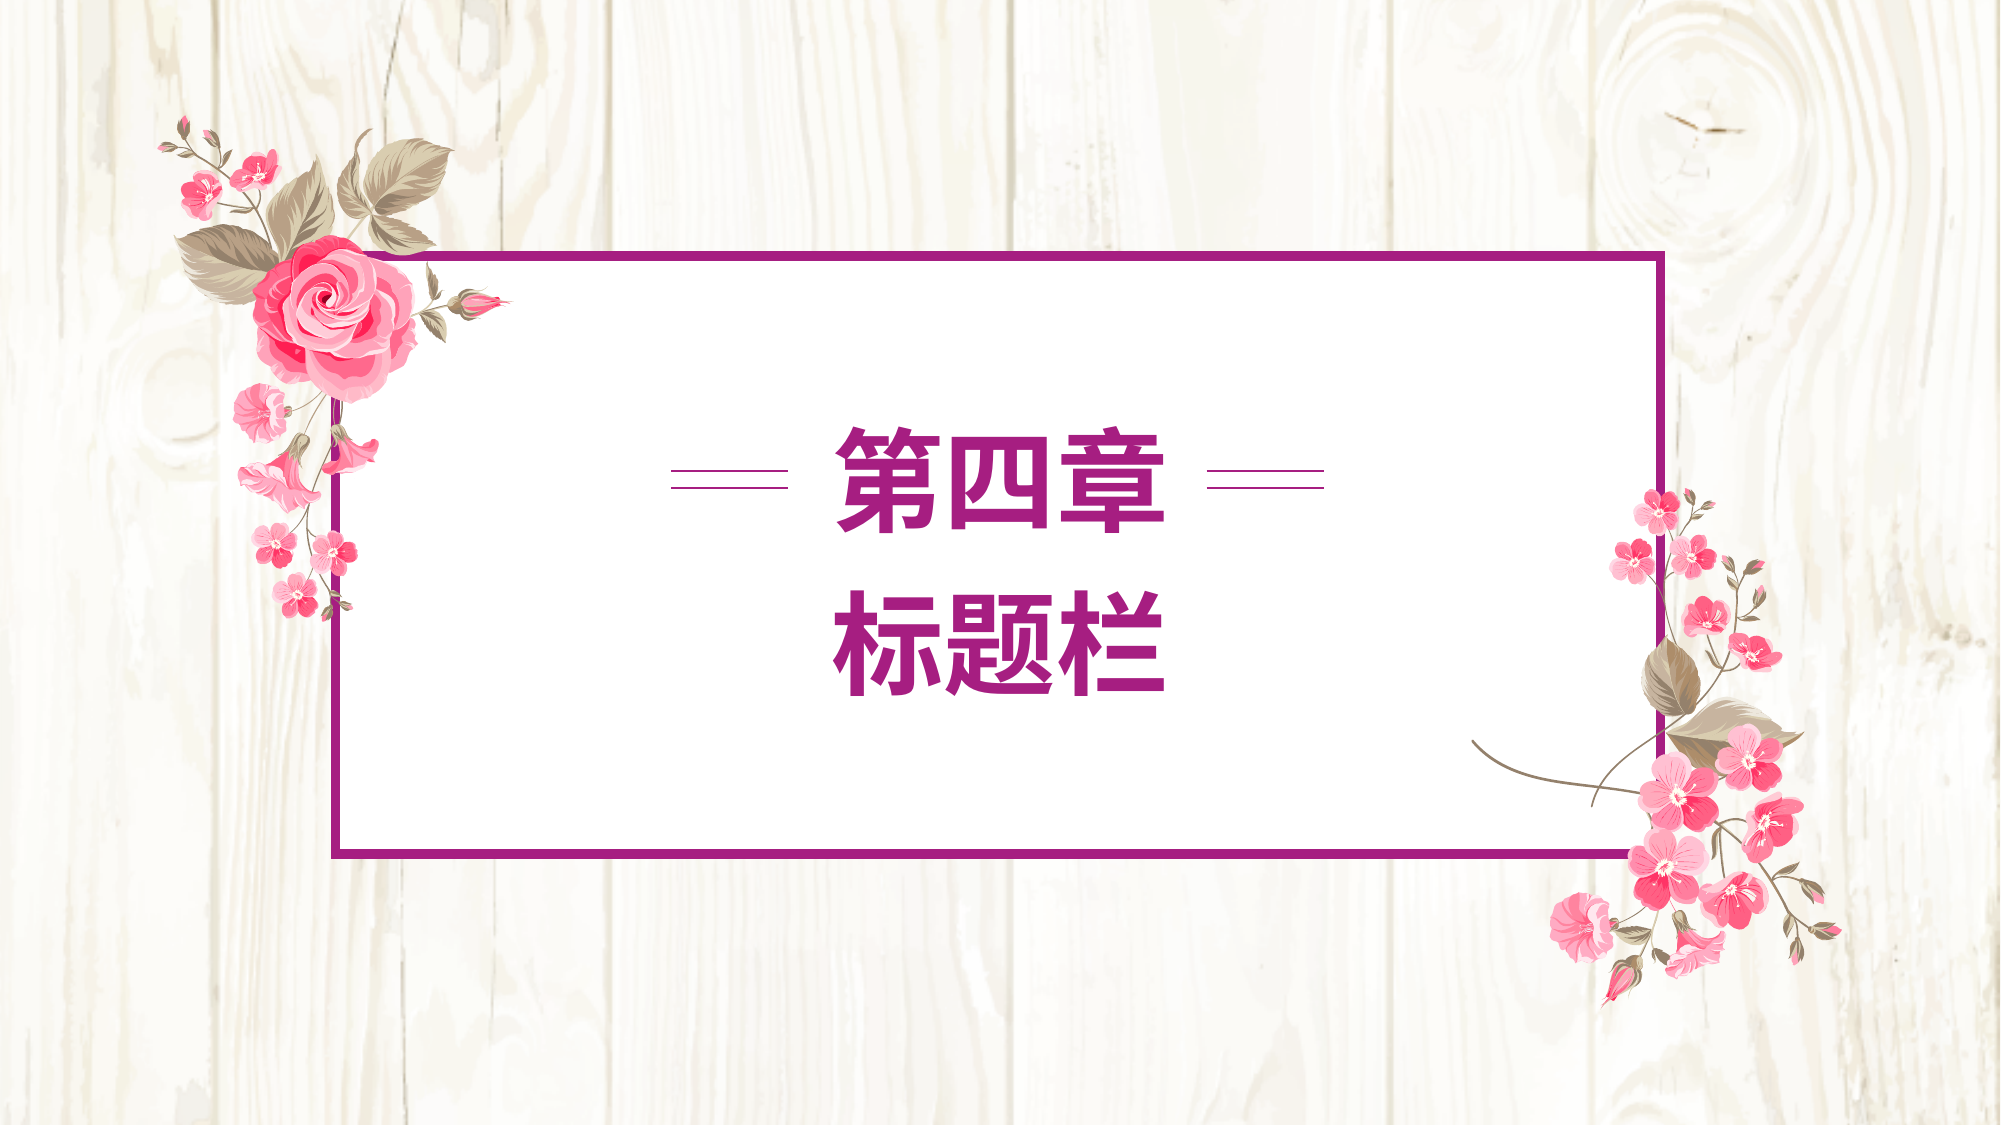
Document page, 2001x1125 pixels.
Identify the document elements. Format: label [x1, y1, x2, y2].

picture [0, 0, 2001, 1125]
text_box [1206, 470, 1324, 488]
text_box [157, 115, 1843, 1010]
text_box [671, 470, 789, 488]
